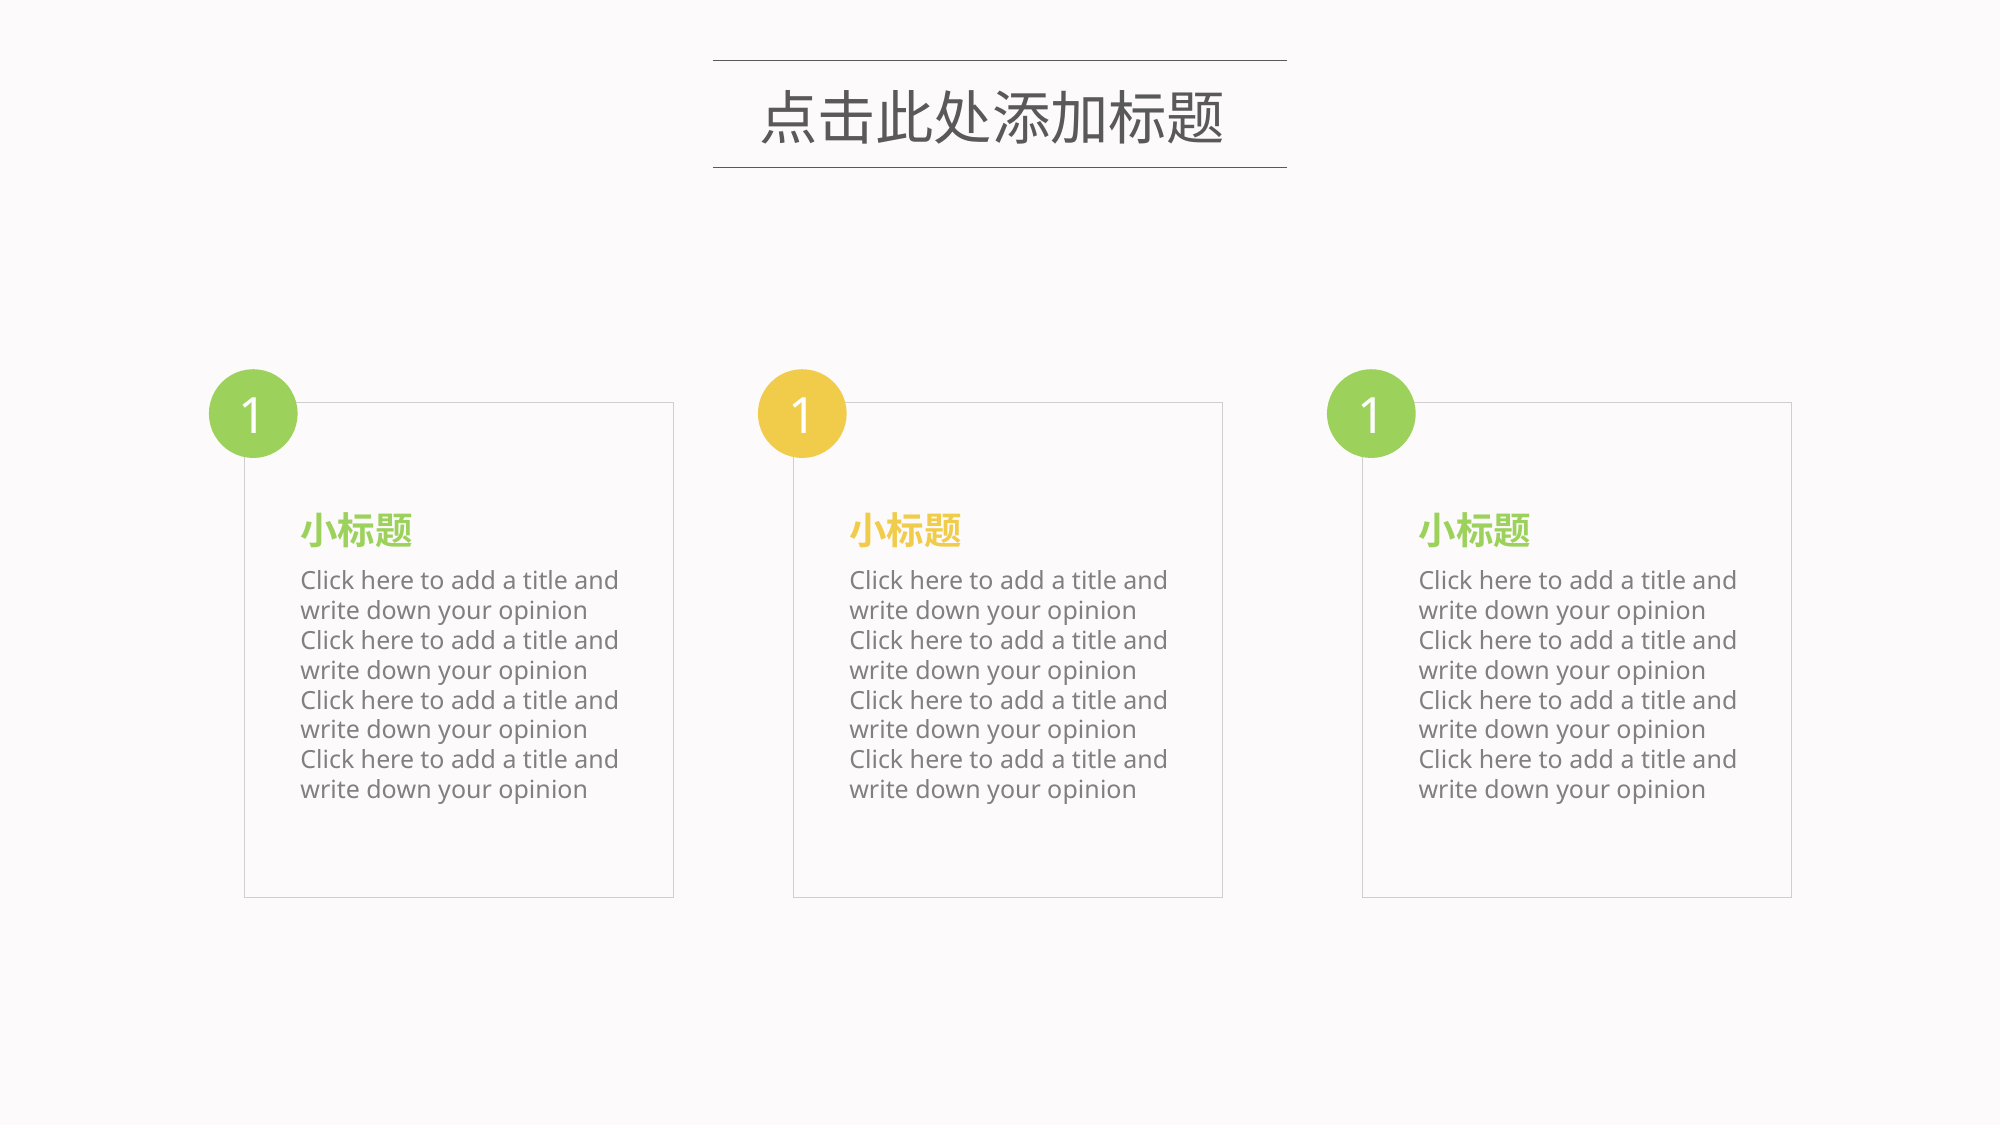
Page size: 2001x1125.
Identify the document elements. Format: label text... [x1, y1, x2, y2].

text_box 1 [756, 368, 848, 460]
text_box [1362, 402, 1793, 898]
text_box 小标题 Click here to add a title and write down your opinion Click here to add a title and write down your opinion Click here to add a title and write down your opinion Click here to add a title and write down your opinion [1403, 499, 1771, 812]
text_box 点击此处添加标题 [731, 73, 1253, 159]
text_box 小标题 Click here to add a title and write down your opinion Click here to add a title and write down your opinion Click here to add a title and write down your opinion Click here to add a title and write down your opinion [834, 499, 1202, 812]
text_box 1 [1325, 368, 1417, 460]
text_box [793, 402, 1224, 898]
text_box 小标题 Click here to add a title and write down your opinion Click here to add a title and write down your opinion Click here to add a title and write down your opinion Click here to add a title and write down your opinion [285, 499, 653, 812]
text_box 1 [207, 368, 299, 460]
text_box [244, 402, 675, 898]
